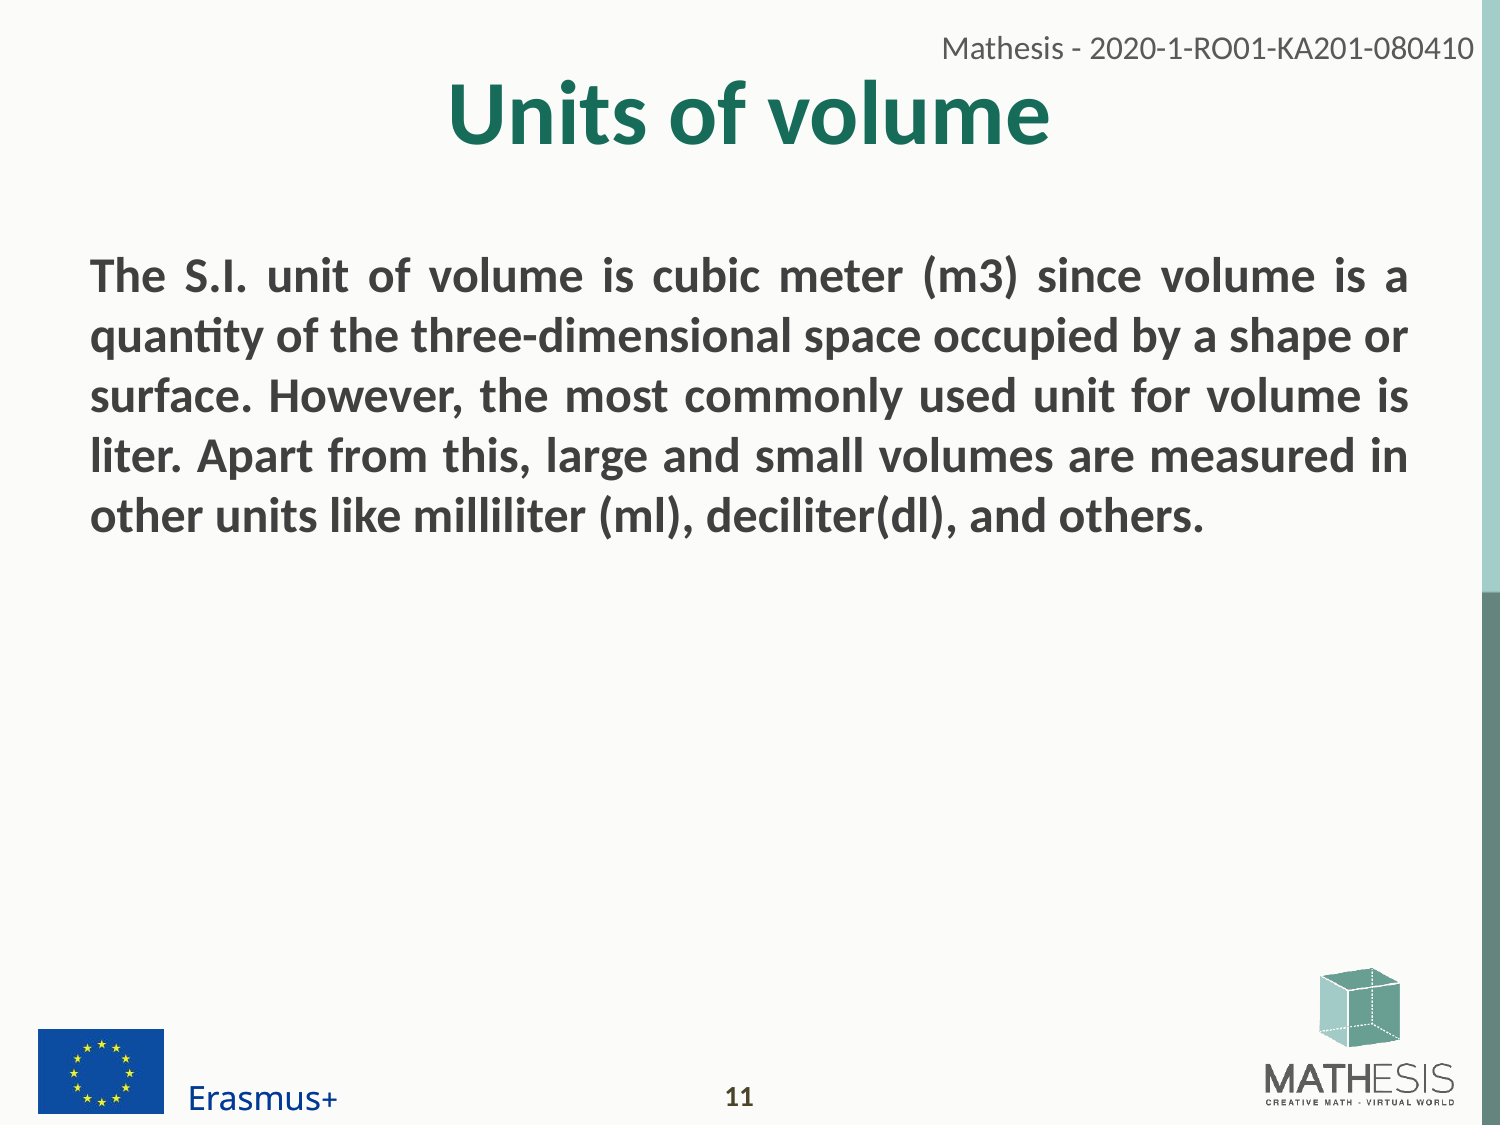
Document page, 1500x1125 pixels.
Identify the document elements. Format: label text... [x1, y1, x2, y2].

list The S.I. unit of volume is cubic meter (m3) since volume is a quantity of the three-dimensional space occupied by a shape or surface. However, the most commonly used unit for volume is liter. Apart from this, large and small volumes are measured in other units like milliliter (ml), deciliter(dl), and others. [75, 235, 1425, 978]
picture [38, 1029, 164, 1114]
title Units of volume [75, 45, 1425, 233]
